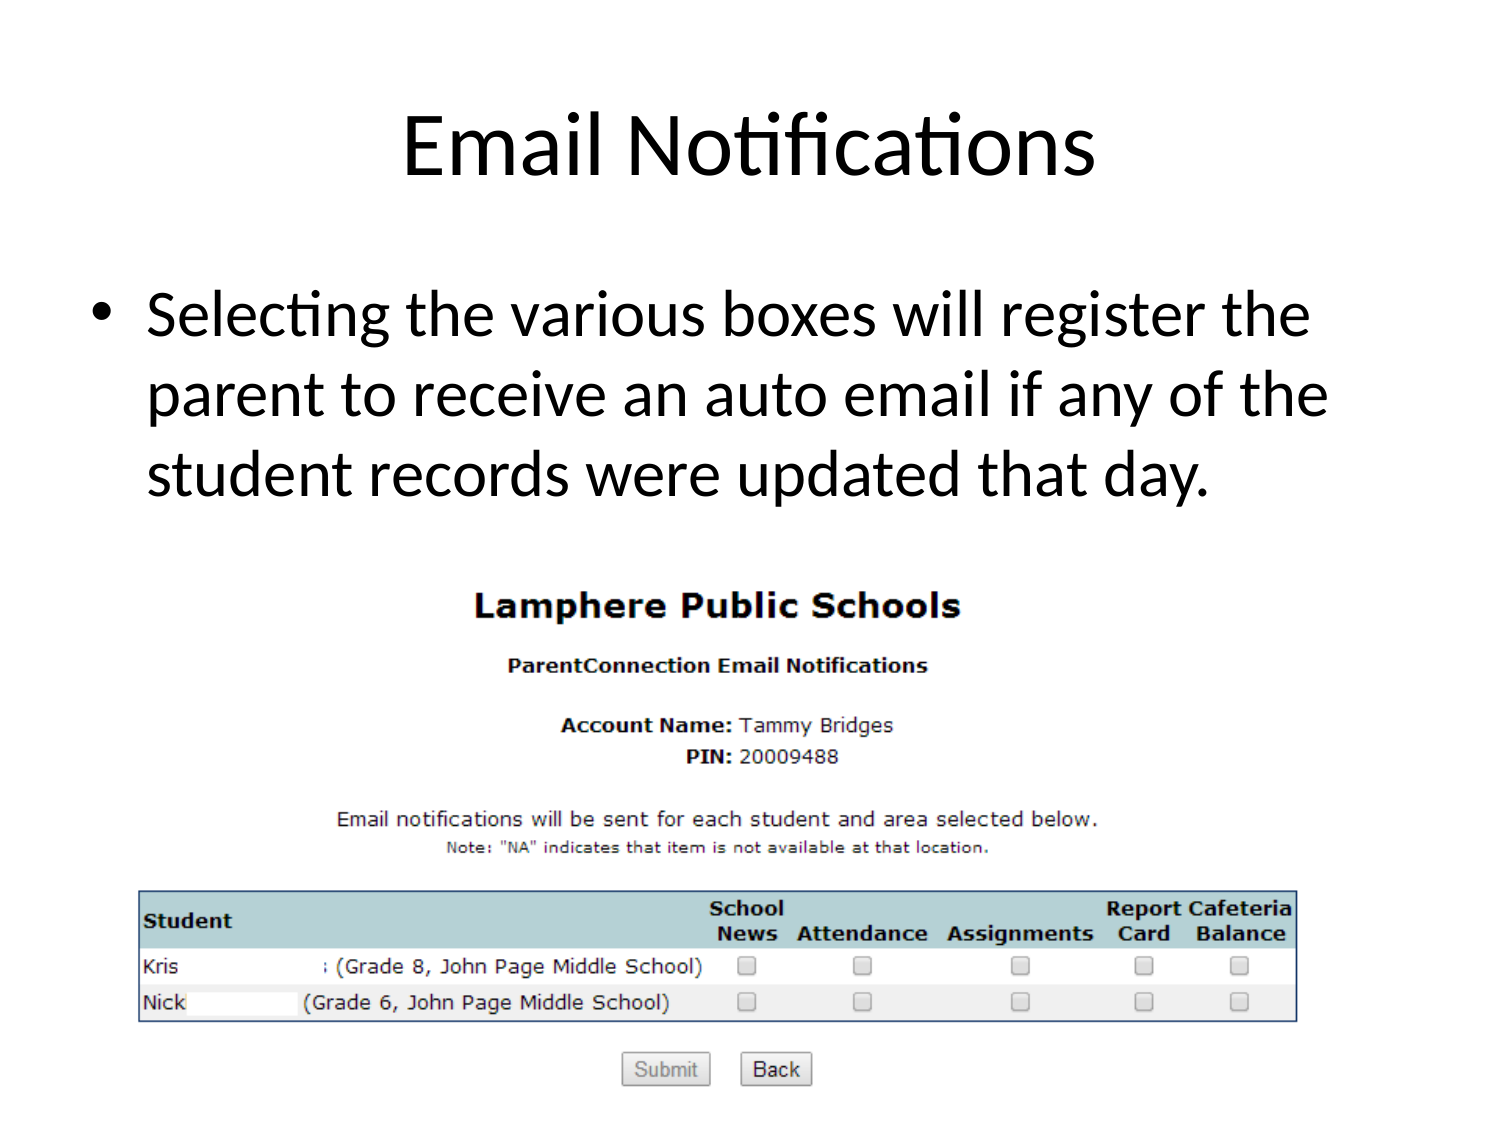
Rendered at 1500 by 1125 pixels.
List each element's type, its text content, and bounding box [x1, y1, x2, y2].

picture [62, 574, 1362, 1107]
list Selecting the various boxes will register the parent to receive an auto email if any of the student records were updated that day. [75, 262, 1425, 638]
title Email Notifications [75, 45, 1425, 233]
